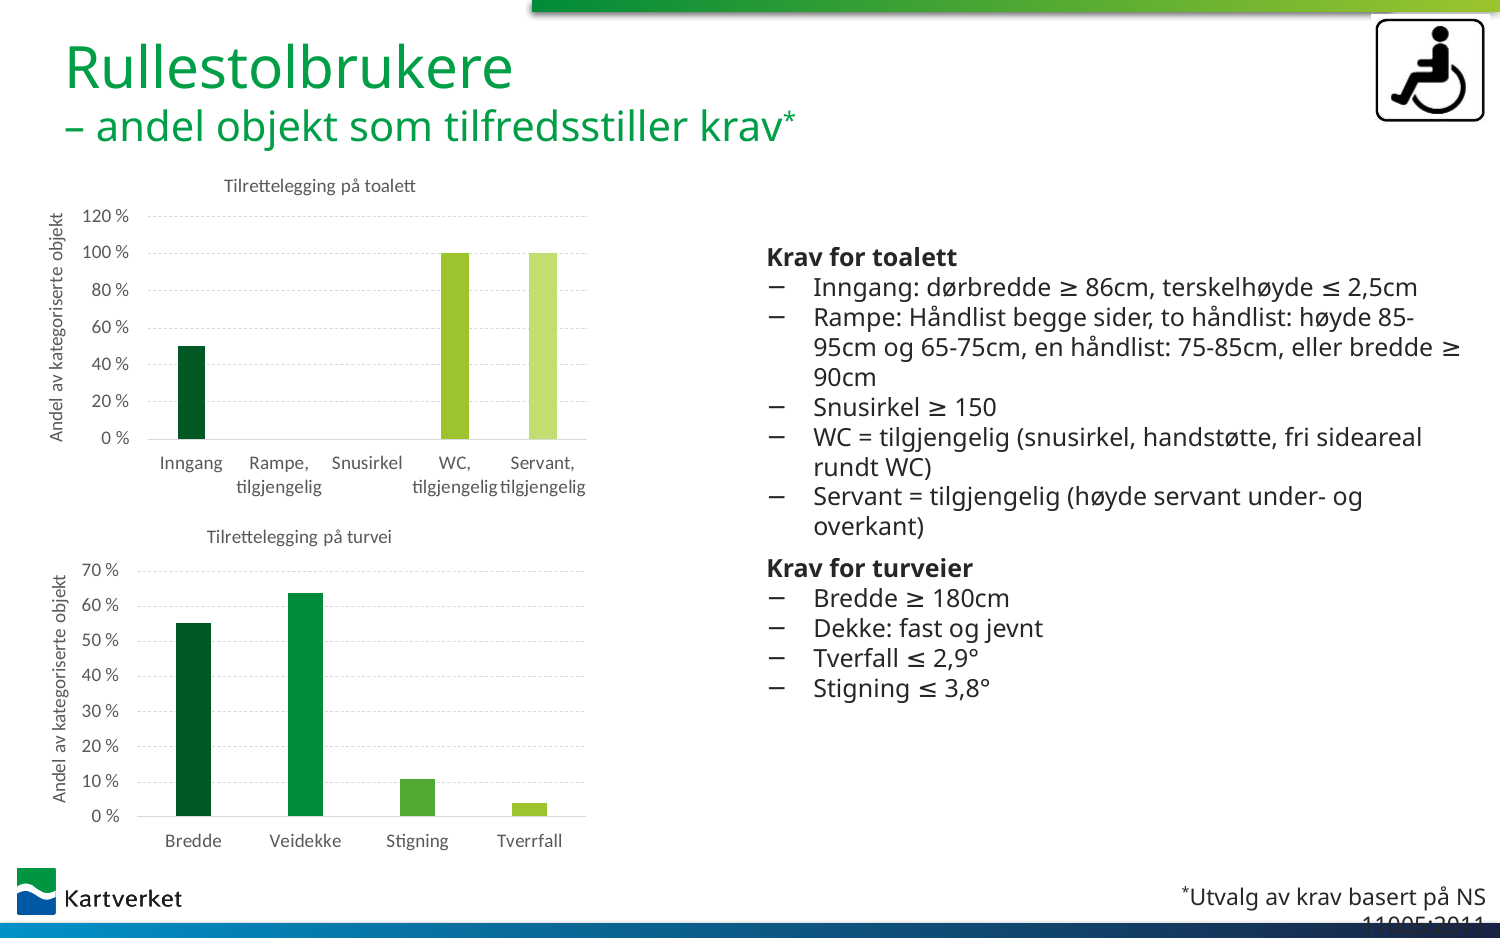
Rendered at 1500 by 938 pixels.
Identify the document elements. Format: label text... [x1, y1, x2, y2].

picture [41, 520, 597, 859]
text_box Krav for turveier Bredde ≥ 180cm Dekke: fast og jevnt Tverfall ≤ 2,9° Stigning ≤ 3,8° [751, 545, 1483, 710]
text_box Rullestolbrukere – andel objekt som tilfredsstiller krav* [49, 14, 1431, 158]
text_box *Utvalg av krav basert på NS 11005:2011 [1068, 873, 1500, 938]
picture [1371, 13, 1491, 127]
text_box Krav for toalett Inngang: dørbredde ≥ 86cm, terskelhøyde ≤ 2,5cm Rampe: Håndlist begge sider, to håndlist: høyde 85-95cm og 65-75cm, en håndlist: 75-85cm, eller bredde ≥ 90cm Snusirkel ≥ 150 WC = tilgjengelig (snusirkel, handstøtte, fri sideareal rundt WC) Servant = tilgjengelig (høyde servant under- og overkant) [751, 234, 1483, 545]
picture [41, 166, 598, 505]
